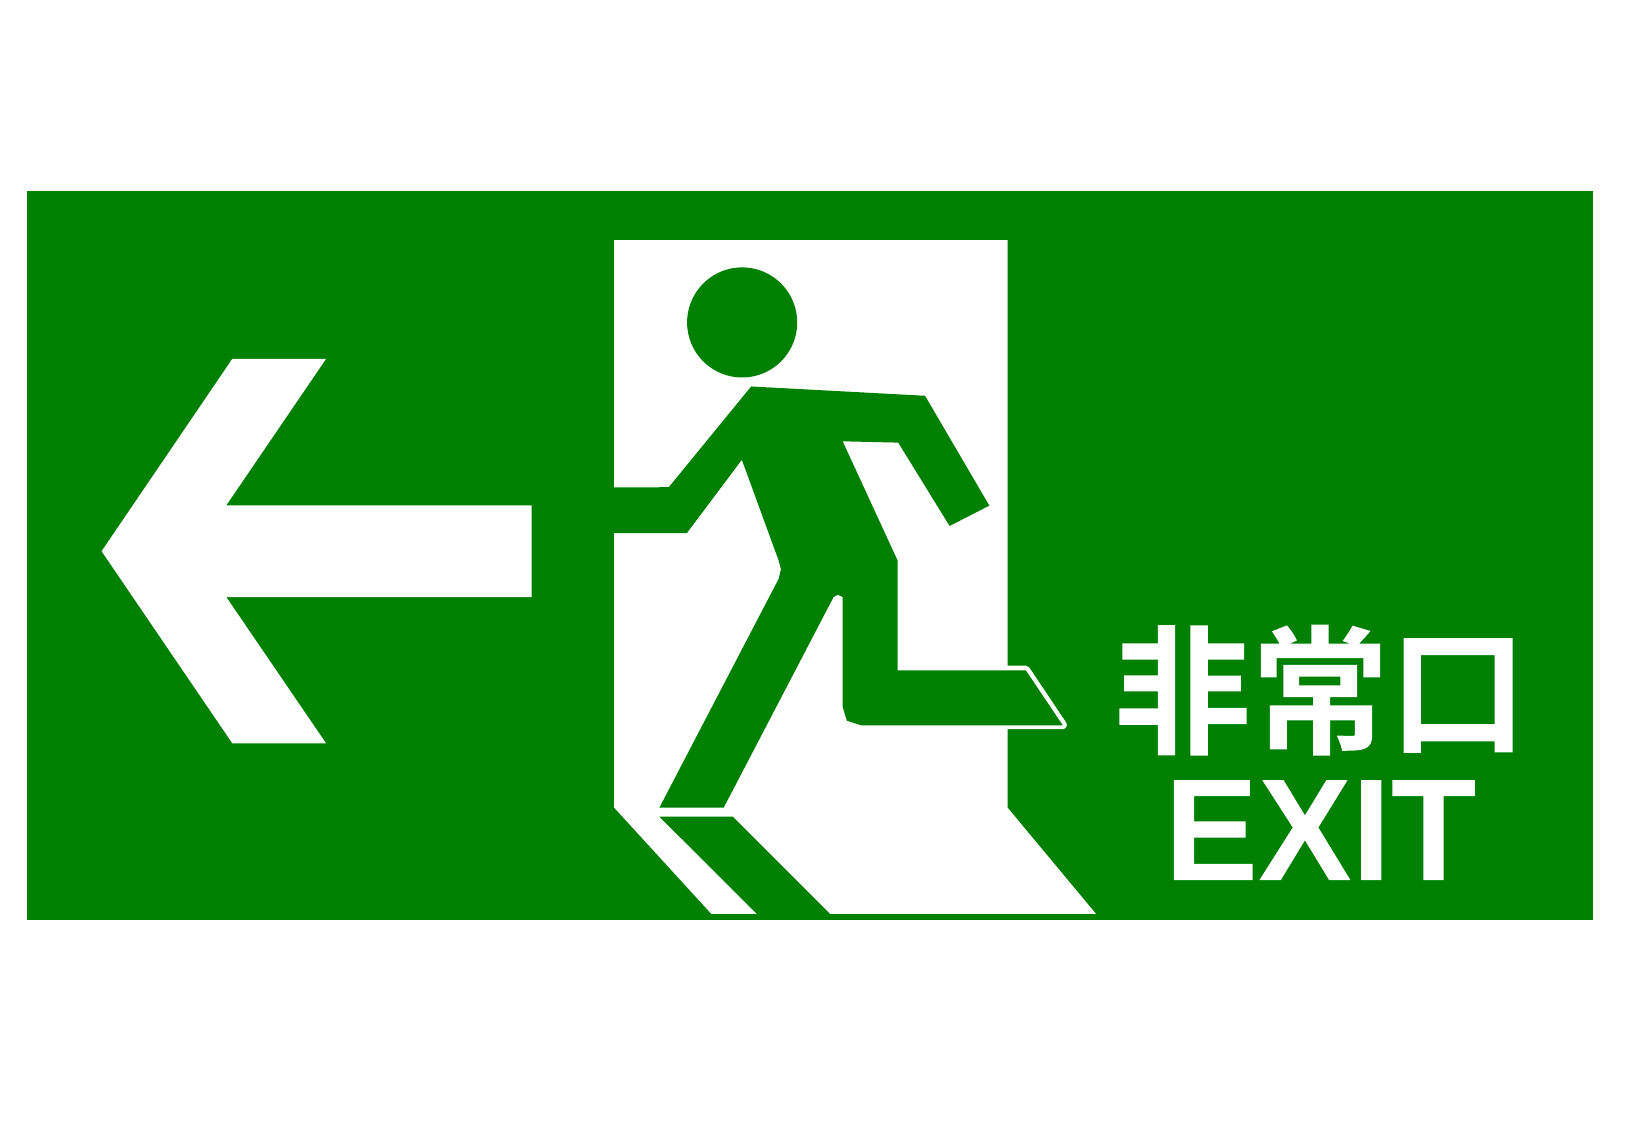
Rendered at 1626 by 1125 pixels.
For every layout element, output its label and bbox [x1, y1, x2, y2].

text_box [29, 193, 1591, 918]
